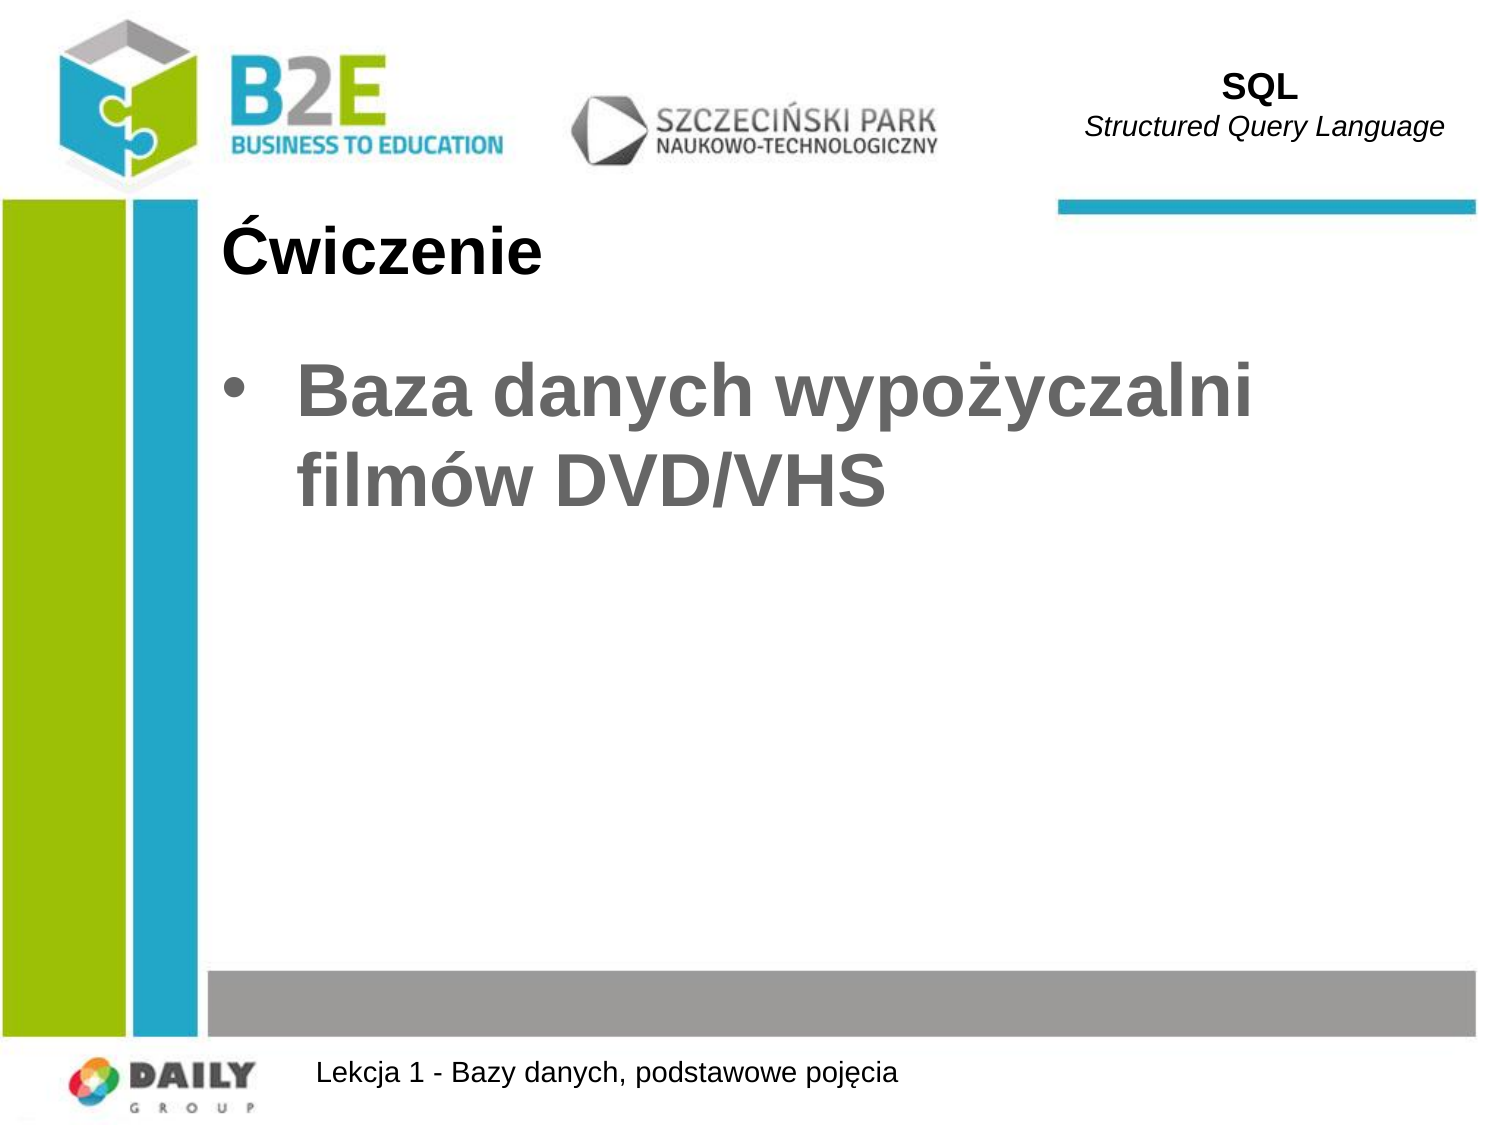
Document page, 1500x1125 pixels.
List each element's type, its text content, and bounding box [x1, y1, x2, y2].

title Ćwiczenie [206, 174, 1400, 303]
picture [0, 0, 1500, 1125]
text_box Lekcja 1 - Bazy danych, podstawowe pojęcia [301, 1046, 1034, 1096]
subtitle Baza danych wypożyczalni filmów DVD/VHS [206, 326, 1462, 929]
text_box SQL Structured Query Language [1069, 54, 1461, 150]
